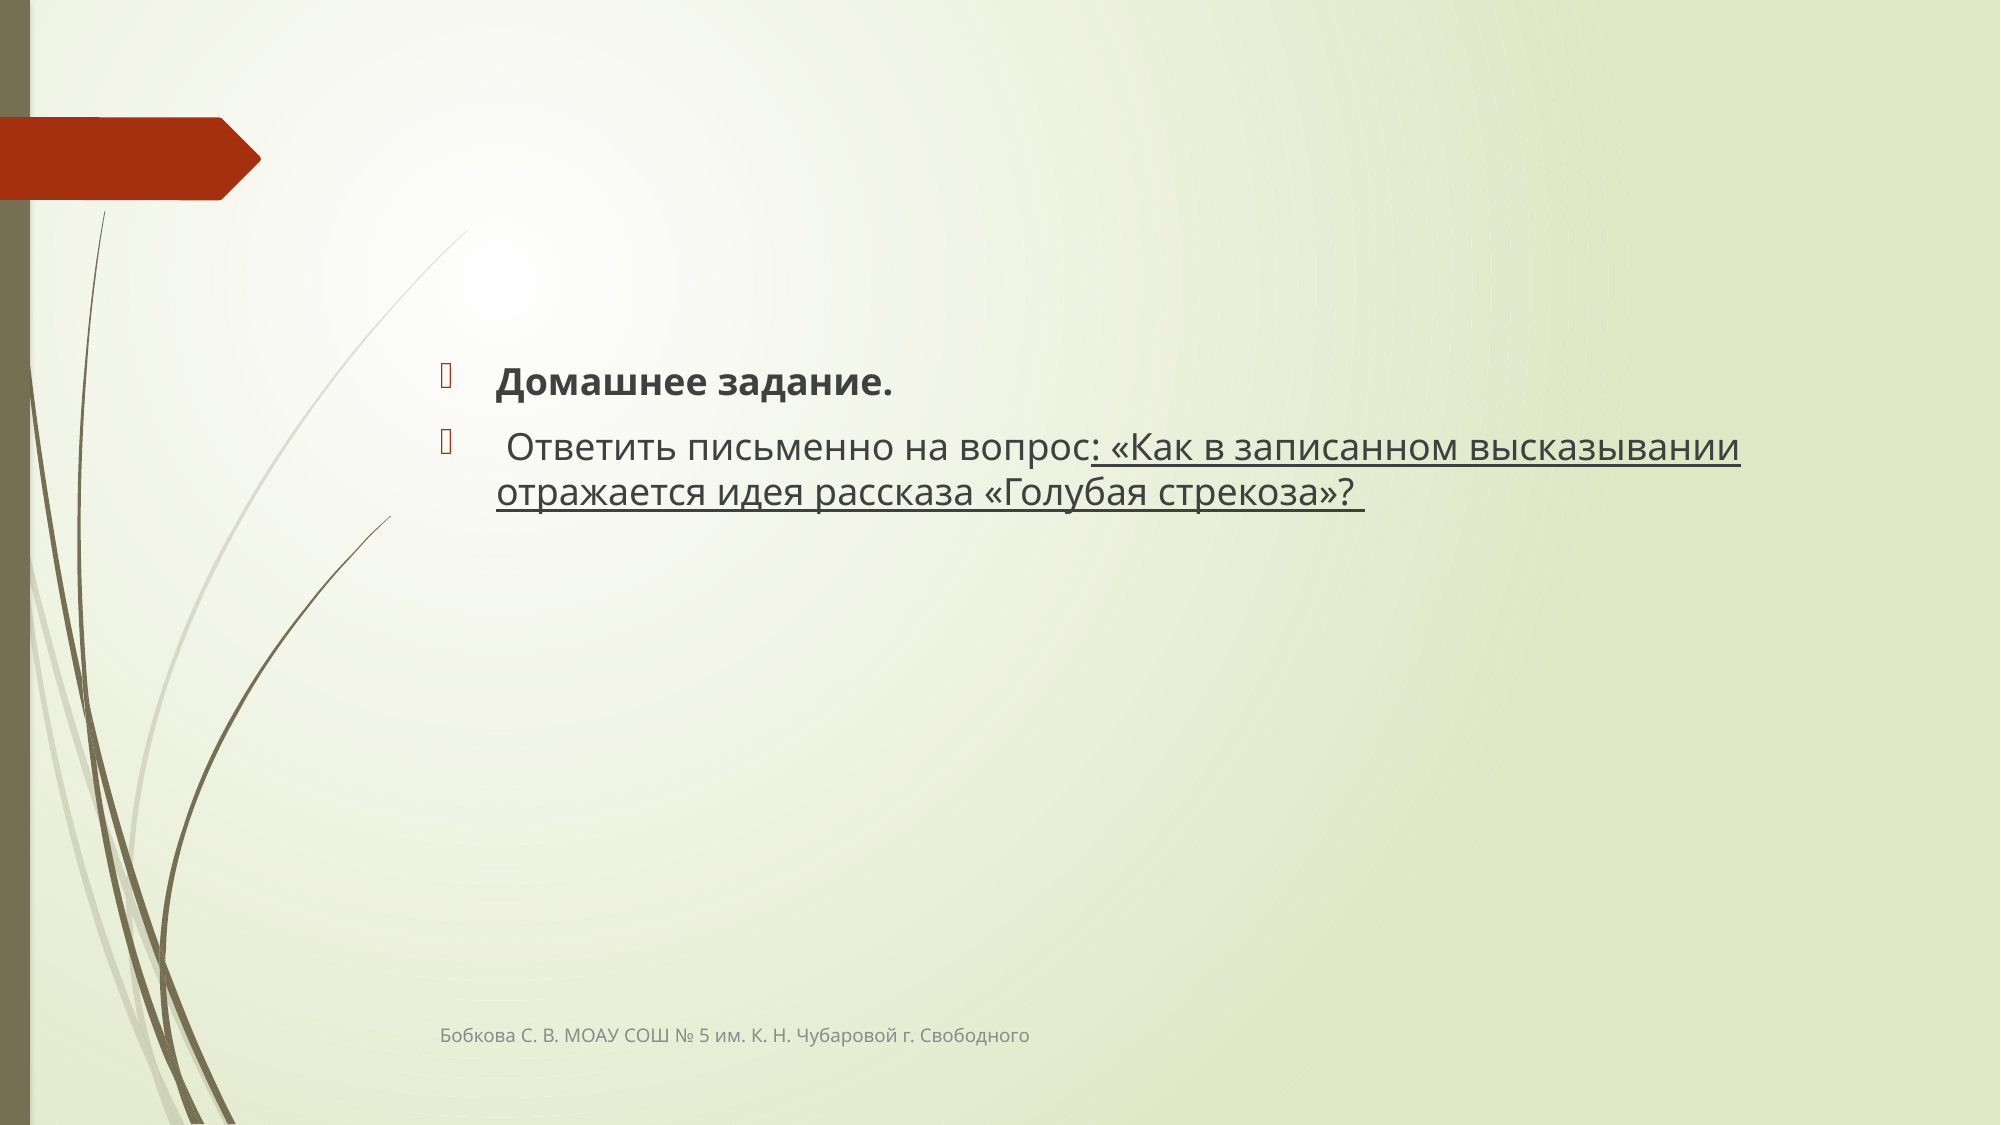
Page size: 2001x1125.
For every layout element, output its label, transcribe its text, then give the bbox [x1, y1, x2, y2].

footer Бобкова С. В. МОАУ СОШ № 5 им. К. Н. Чубаровой г. Свободного [424, 1006, 1675, 1067]
list Домашнее задание. Ответить письменно на вопрос: «Как в записанном высказывании отражается идея рассказа «Голубая стрекоза»? [424, 350, 1888, 970]
